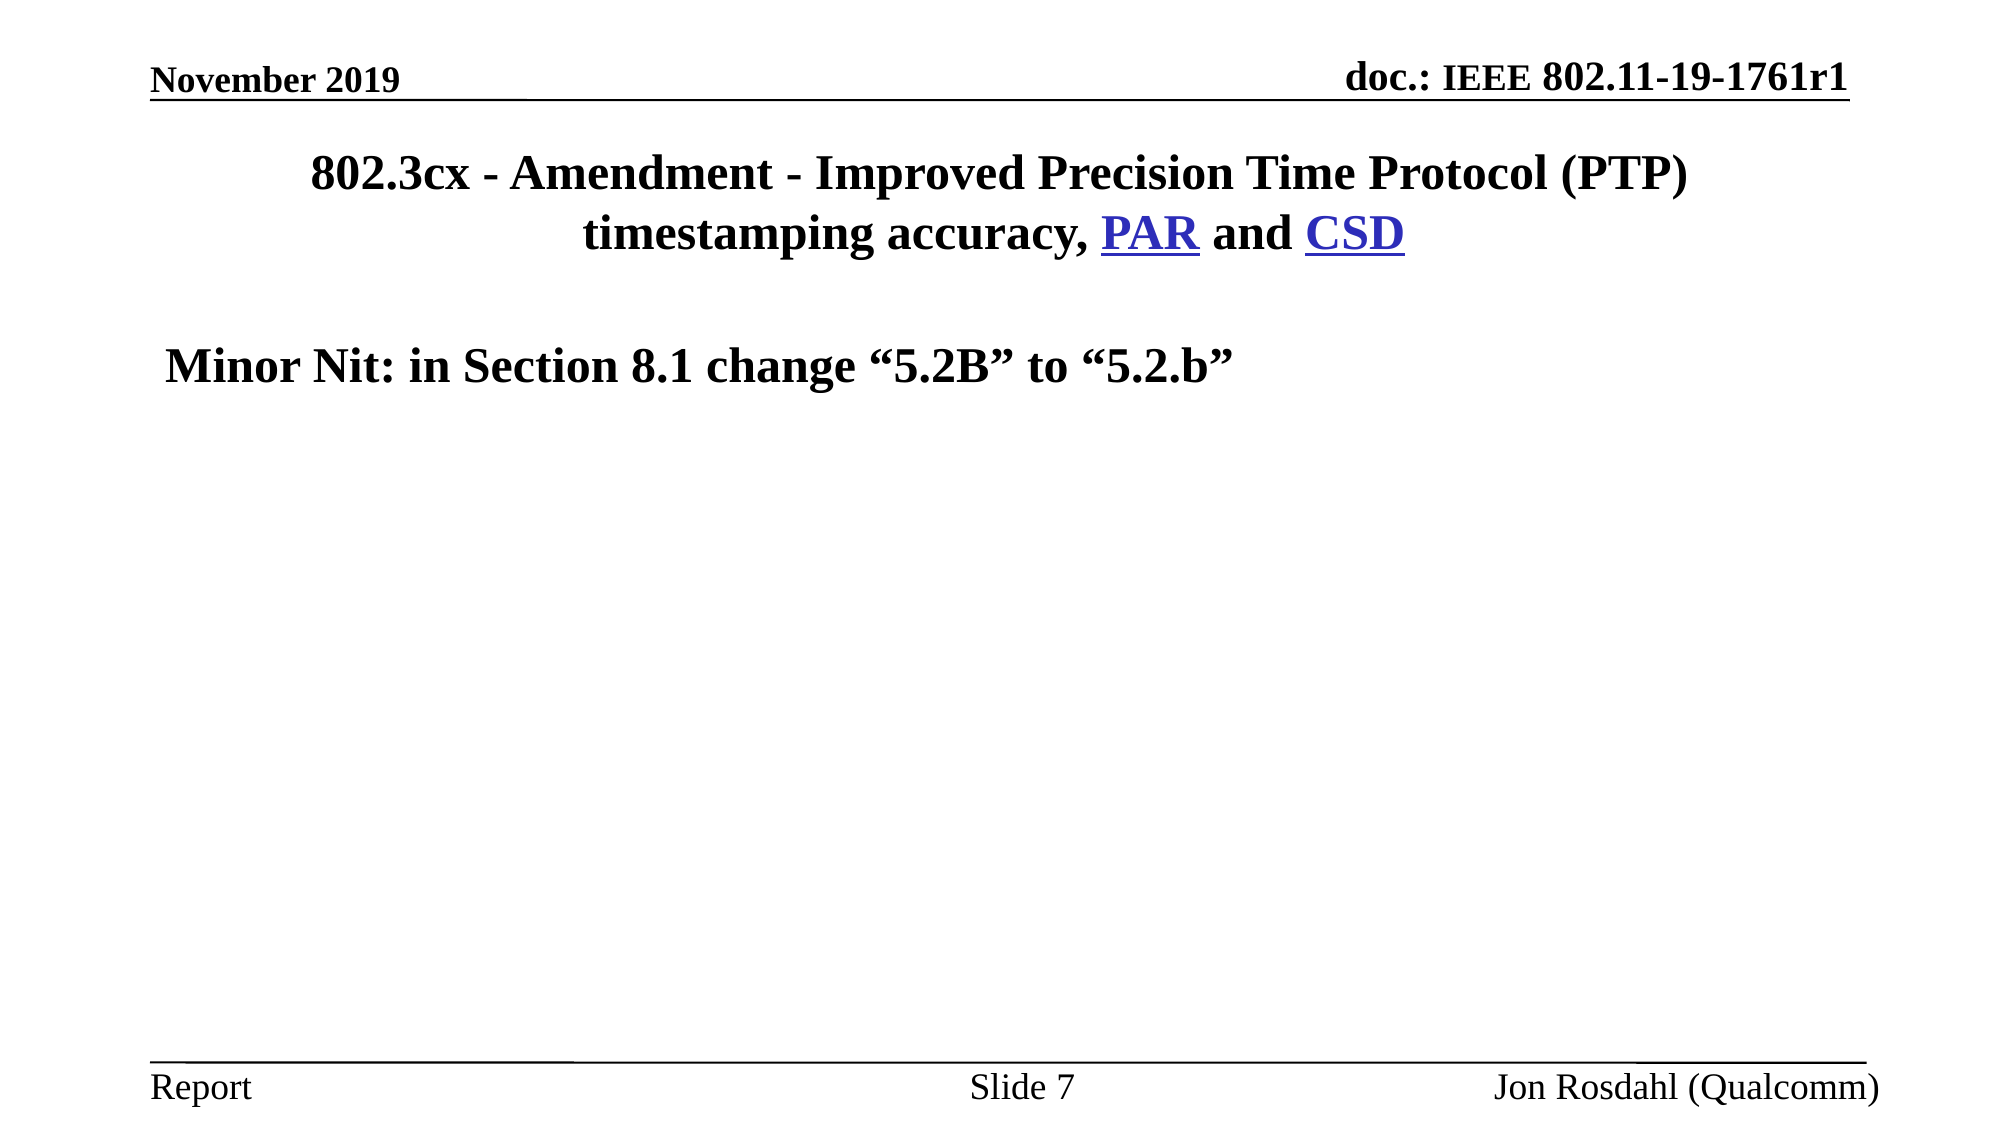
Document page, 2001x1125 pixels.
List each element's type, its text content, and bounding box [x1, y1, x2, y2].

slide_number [149, 49, 431, 100]
list Minor Nit: in Section 8.1 change “5.2B” to “5.2.b” [149, 324, 1850, 1000]
slide_number Slide 7 [950, 1061, 1095, 1125]
footer Jon Rosdahl (Qualcomm) [1436, 1061, 1881, 1108]
title 802.3cx - Amendment - Improved Precision Time Protocol (PTP) timestamping accuracy, PAR and CSD [149, 112, 1850, 288]
